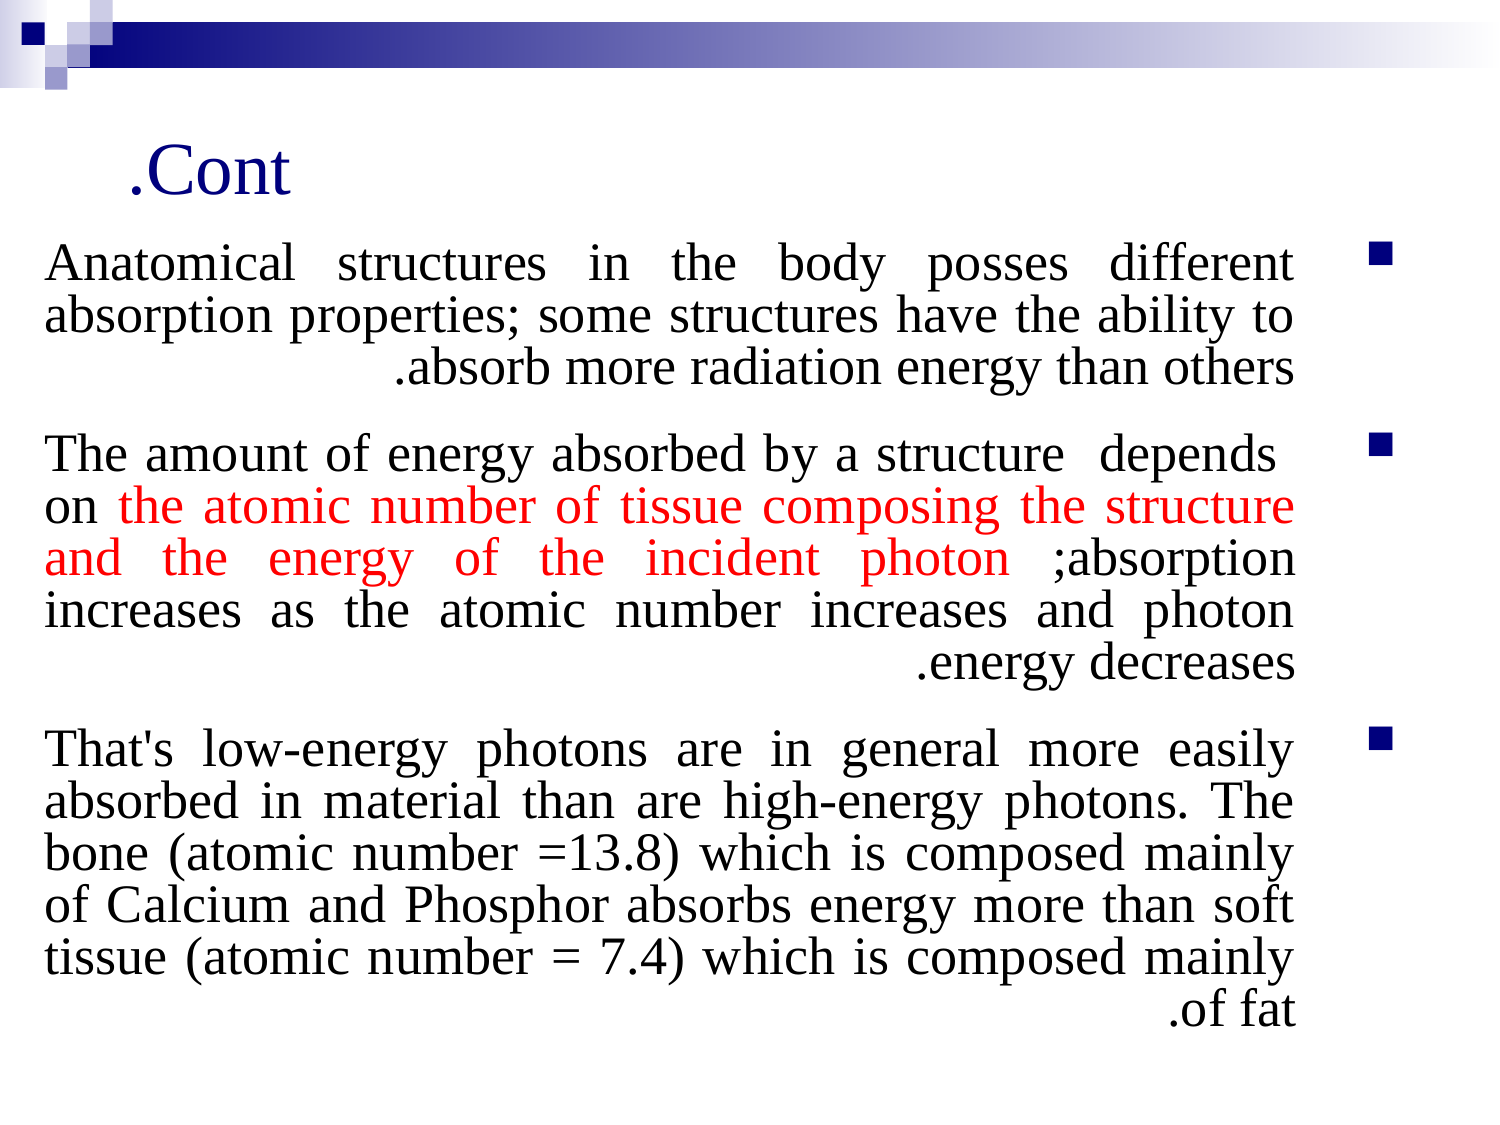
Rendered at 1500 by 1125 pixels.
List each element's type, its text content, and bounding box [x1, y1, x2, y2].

text_box Anatomical structures in the body posses different absorption properties; some structures have the ability to absorb more radiation energy than others. The amount of energy absorbed by a structure depends on the atomic number of tissue composing the structure and the energy of the incident photon ;absorption increases as the atomic number increases and photon energy decreases. That's low-energy photons are in general more easily absorbed in material than are high-energy photons. The bone (atomic number =13.8) which is composed mainly of Calcium and Phosphor absorbs energy more than soft tissue (atomic number = 7.4) which is composed mainly of fat. [29, 231, 1412, 1125]
title Cont. [111, 66, 1448, 263]
